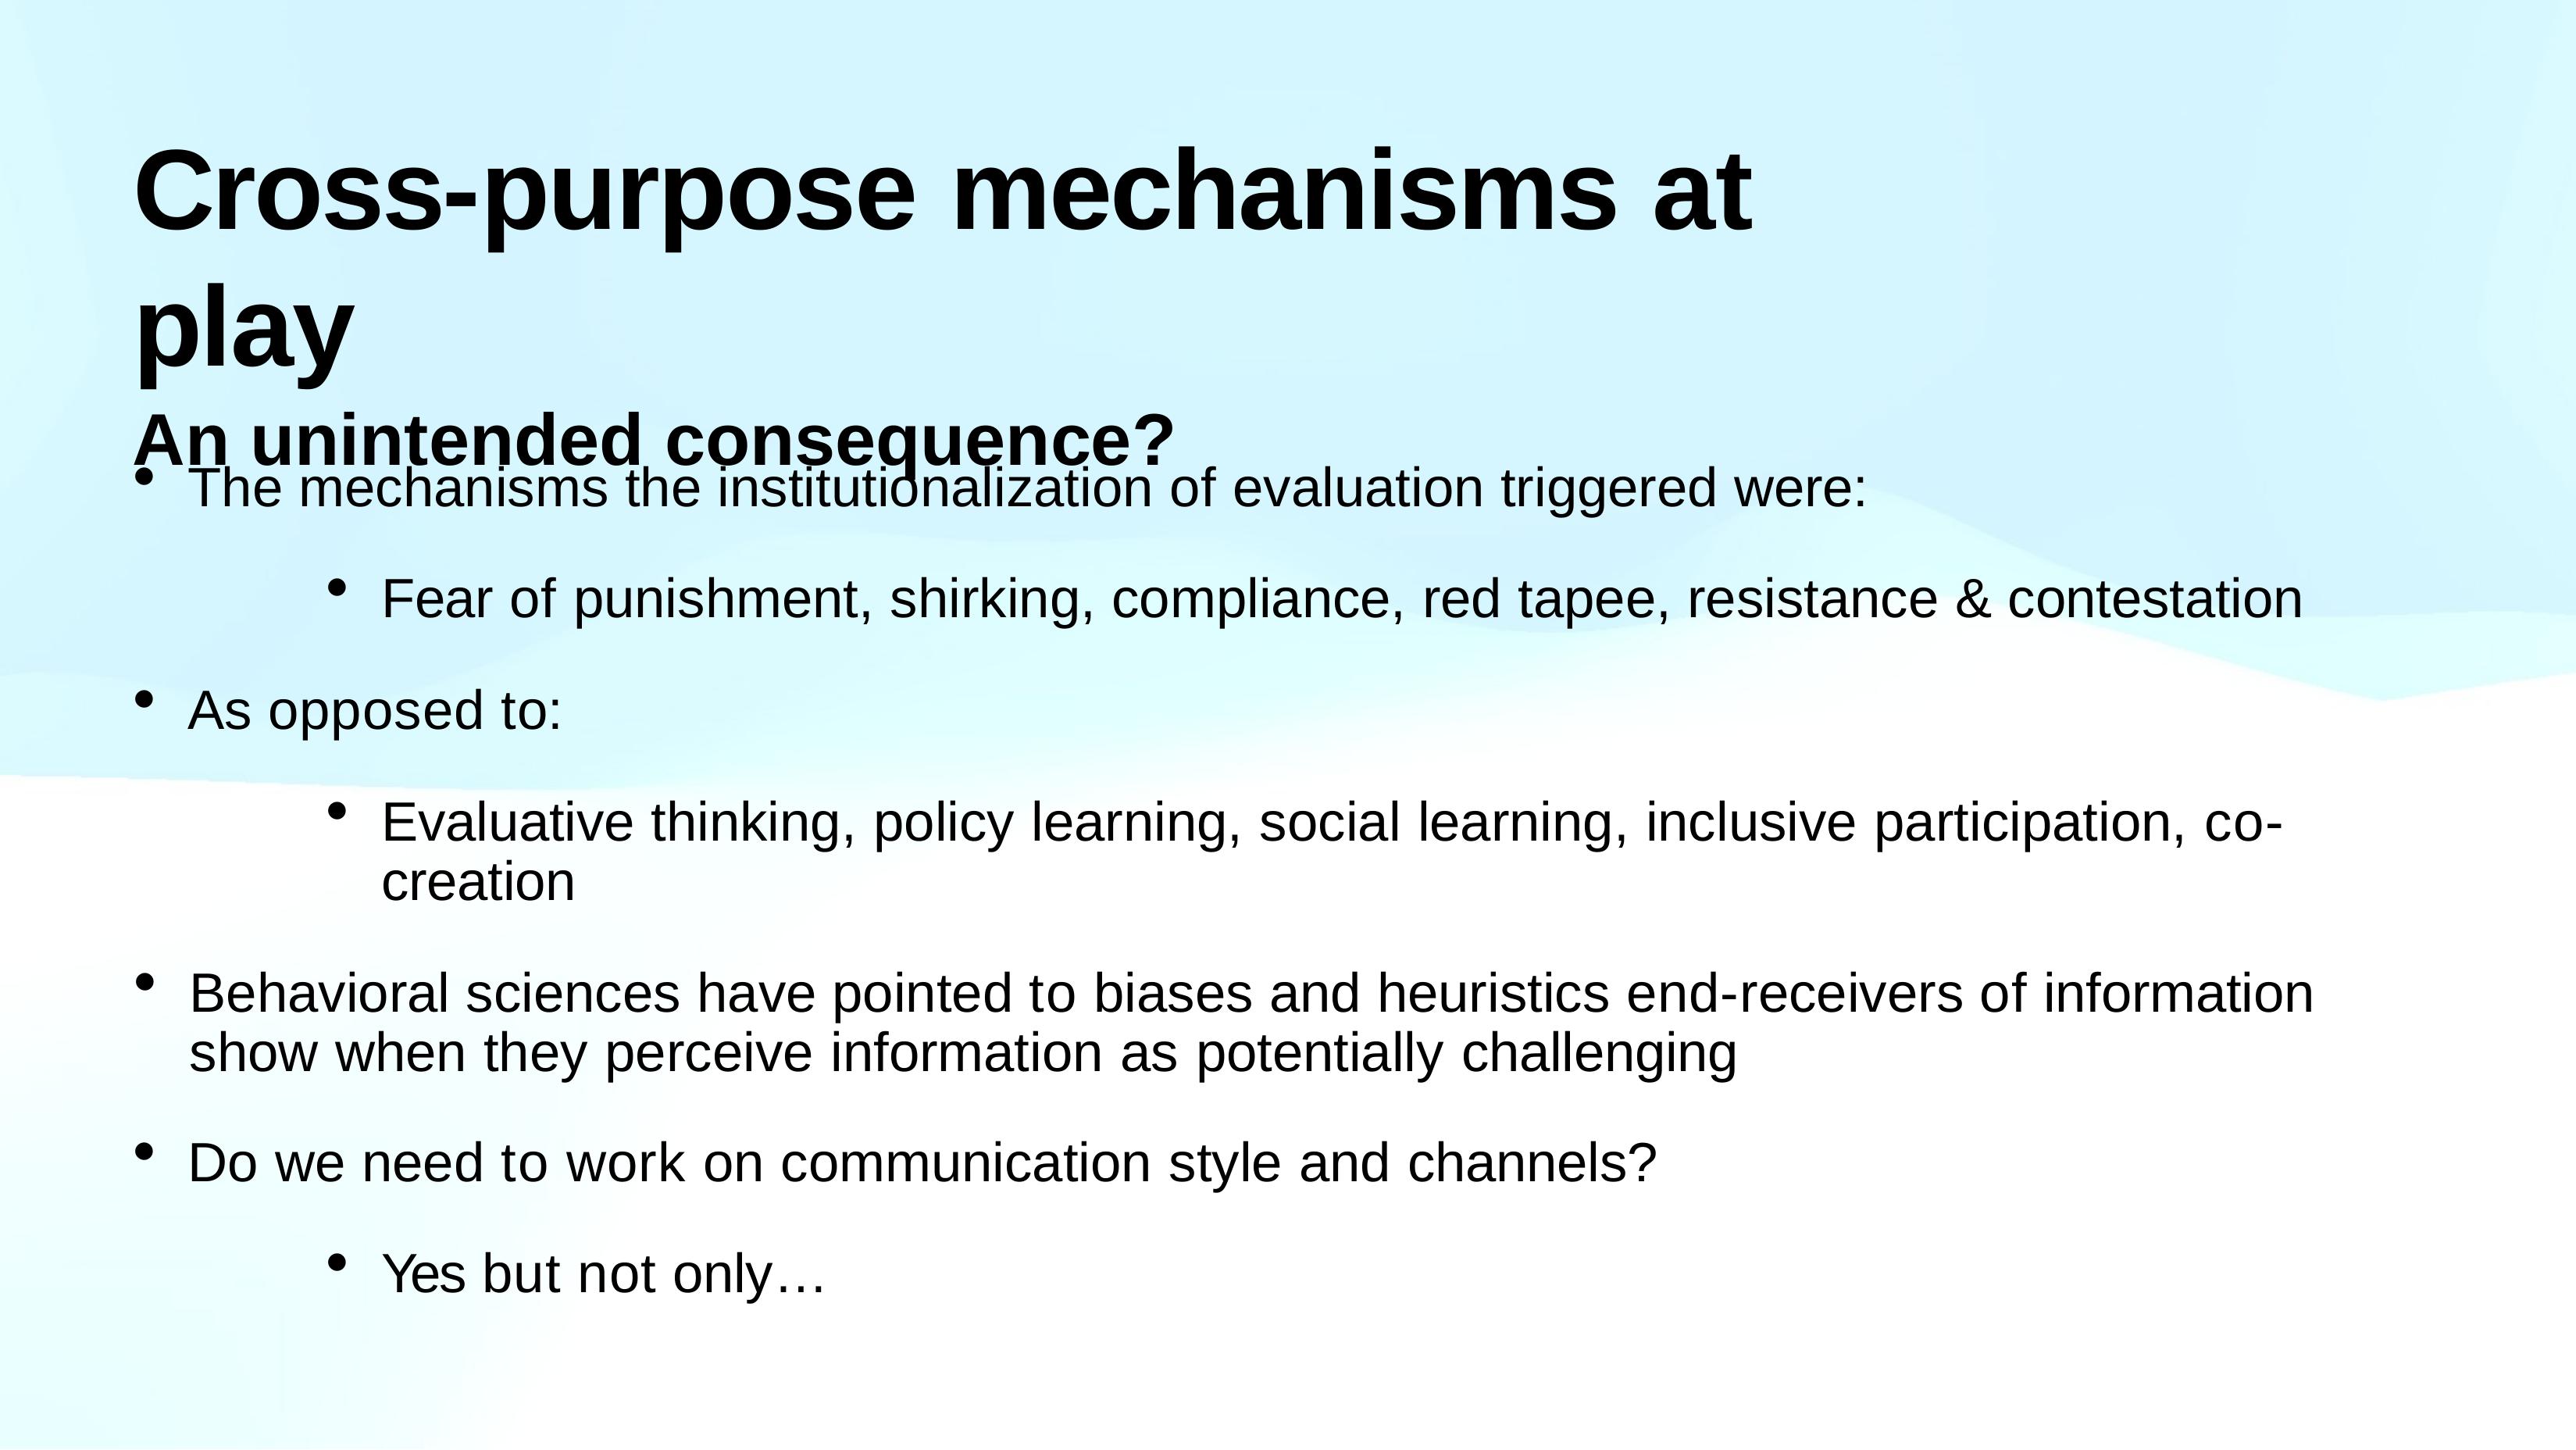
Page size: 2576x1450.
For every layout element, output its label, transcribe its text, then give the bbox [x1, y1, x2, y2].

picture [0, 0, 2576, 1449]
title Cross-purpose mechanisms at play An unintended consequence? [130, 113, 1990, 423]
text_box The mechanisms the institutionalization of evaluation triggered were: Fear of punishment, shirking, compliance, red tapee, resistance & contestation As opposed to: Evaluative thinking, policy learning, social learning, inclusive participation, co- creation Behavioral sciences have pointed to biases and heuristics end-receivers of information show when they perceive information as potentially challenging Do we need to work on communication style and channels? Yes but not only… [130, 423, 2333, 1304]
